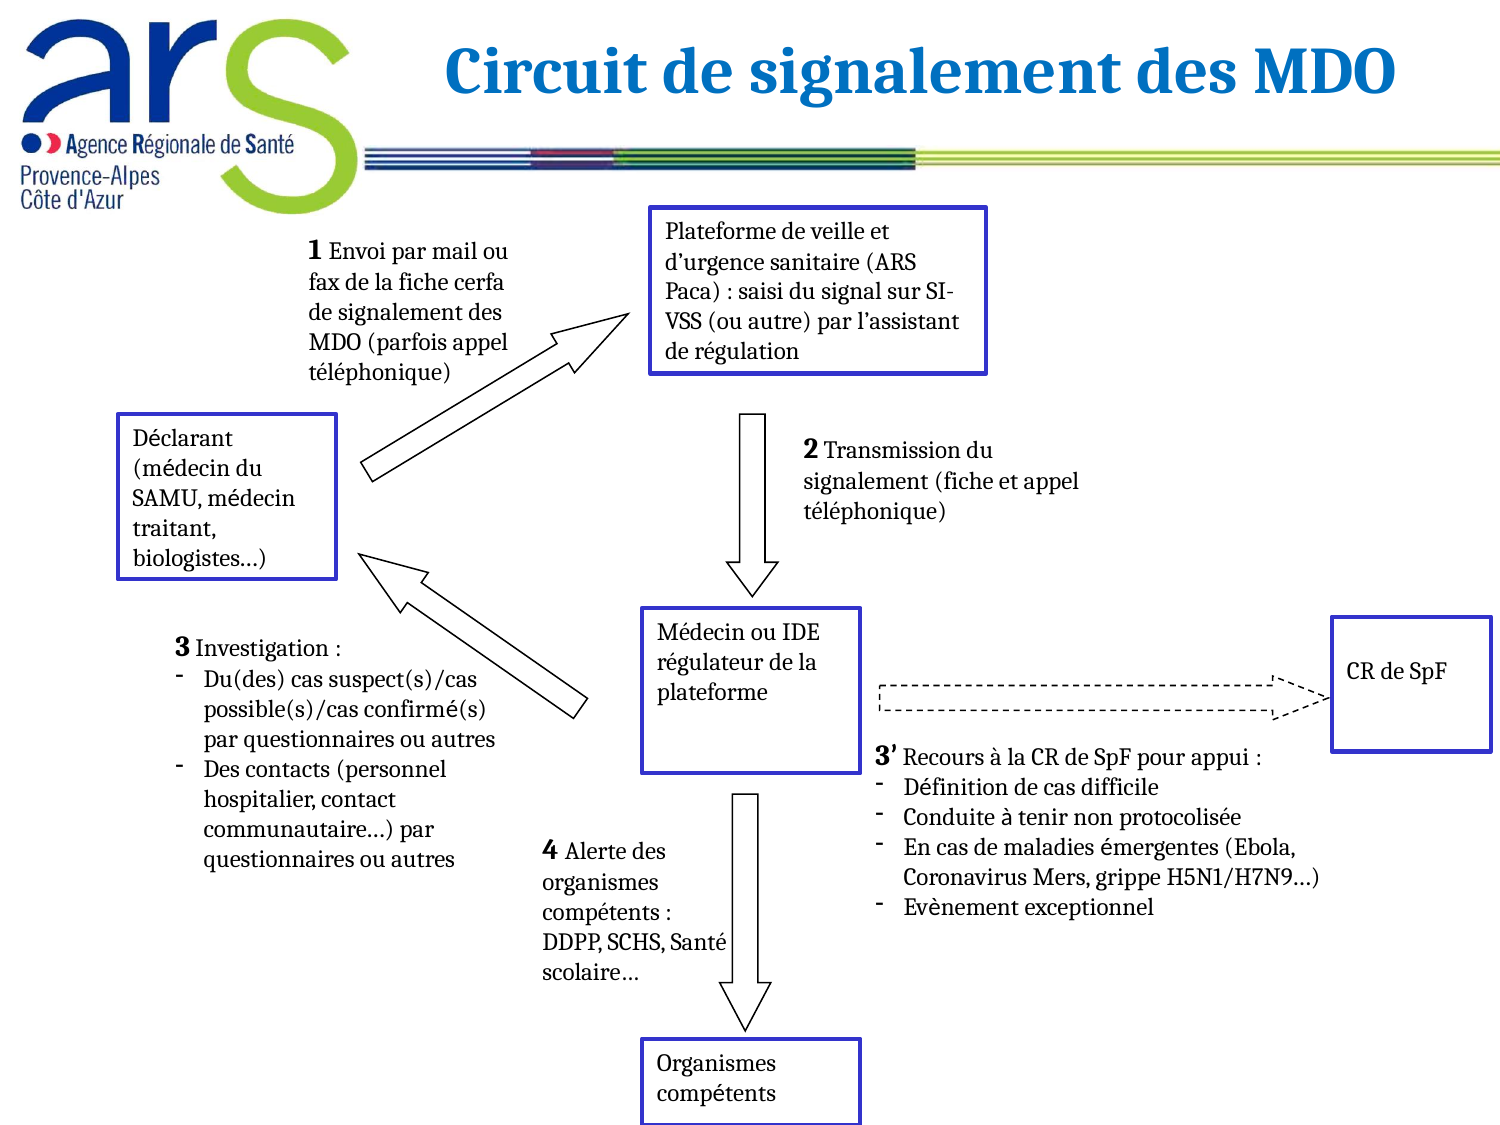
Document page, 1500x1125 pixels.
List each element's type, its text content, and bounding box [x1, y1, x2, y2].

text_box 2 Transmission du signalement (fiche et appel téléphonique) [788, 422, 1135, 532]
text_box [719, 794, 771, 1031]
text_box [358, 553, 588, 719]
text_box CR de SpF [1330, 615, 1493, 754]
text_box 3’ Recours à la CR de SpF pour appui : Définition de cas difficile Conduite à tenir non protocolisée En cas de maladies émergentes (Ebola, Coronavirus Mers, grippe H5N1/H7N9…) Evènement exceptionnel [860, 728, 1373, 1031]
text_box Circuit de signalement des MDO [431, 75, 1500, 114]
text_box [726, 414, 778, 597]
text_box 4 Alerte des organismes compétents : DDPP, SCHS, Santé scolaire… [527, 822, 745, 1043]
text_box 3 Investigation : Du(des) cas suspect(s)/cas possible(s)/cas confirmé(s) par questionnaires ou autres Des contacts (personnel hospitalier, contact communautaire…) par questionnaires ou autres [160, 620, 539, 970]
text_box Médecin ou IDE régulateur de la plateforme [640, 606, 862, 775]
text_box Organismes compétents [640, 1037, 862, 1125]
text_box 1 Envoi par mail ou fax de la fiche cerfa de signalement des MDO (parfois appel téléphonique) [293, 223, 539, 393]
text_box [879, 676, 1329, 720]
text_box [0, 0, 1500, 75]
picture [0, 75, 1500, 216]
text_box [360, 313, 629, 482]
text_box Déclarant (médecin du SAMU, médecin traitant, biologistes…) [116, 412, 338, 581]
text_box Plateforme de veille et d’urgence sanitaire (ARS Paca) : saisi du signal sur SI-VSS (ou autre) par l’assistant de régulation [648, 205, 988, 376]
